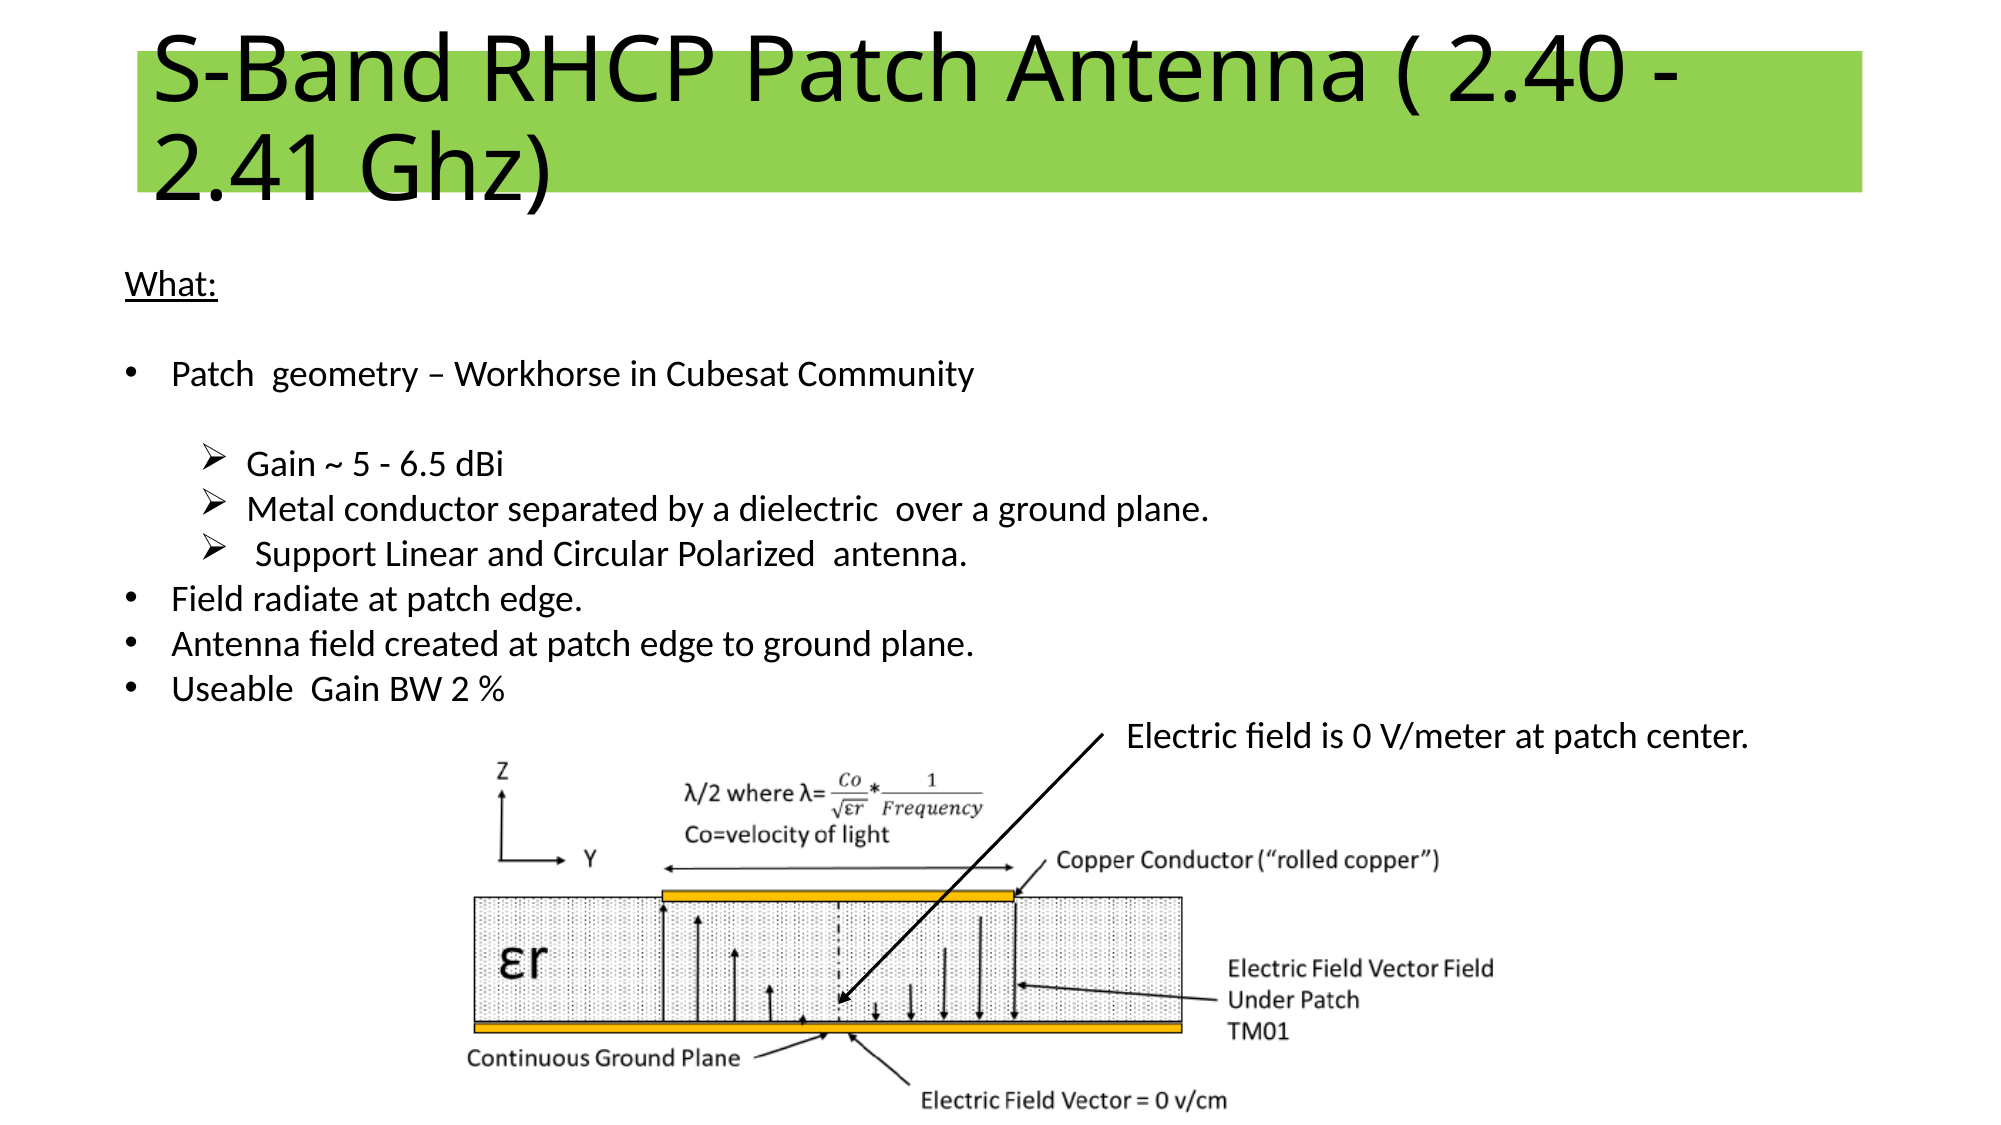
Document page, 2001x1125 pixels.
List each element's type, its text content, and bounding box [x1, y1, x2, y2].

picture [464, 747, 1503, 1125]
text_box What: Patch geometry – Workhorse in Cubesat Community Gain ~ 5 - 6.5 dBi Metal conductor separated by a dielectric over a ground plane. Support Linear and Circular Polarized antenna. Field radiate at patch edge. Antenna field created at patch edge to ground plane. Useable Gain BW 2 % [109, 251, 1375, 762]
title S-Band RHCP Patch Antenna ( 2.40 - 2.41 Ghz) [137, 51, 1863, 193]
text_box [838, 733, 1103, 1005]
text_box Electric field is 0 V/meter at patch center. [1111, 703, 1766, 764]
